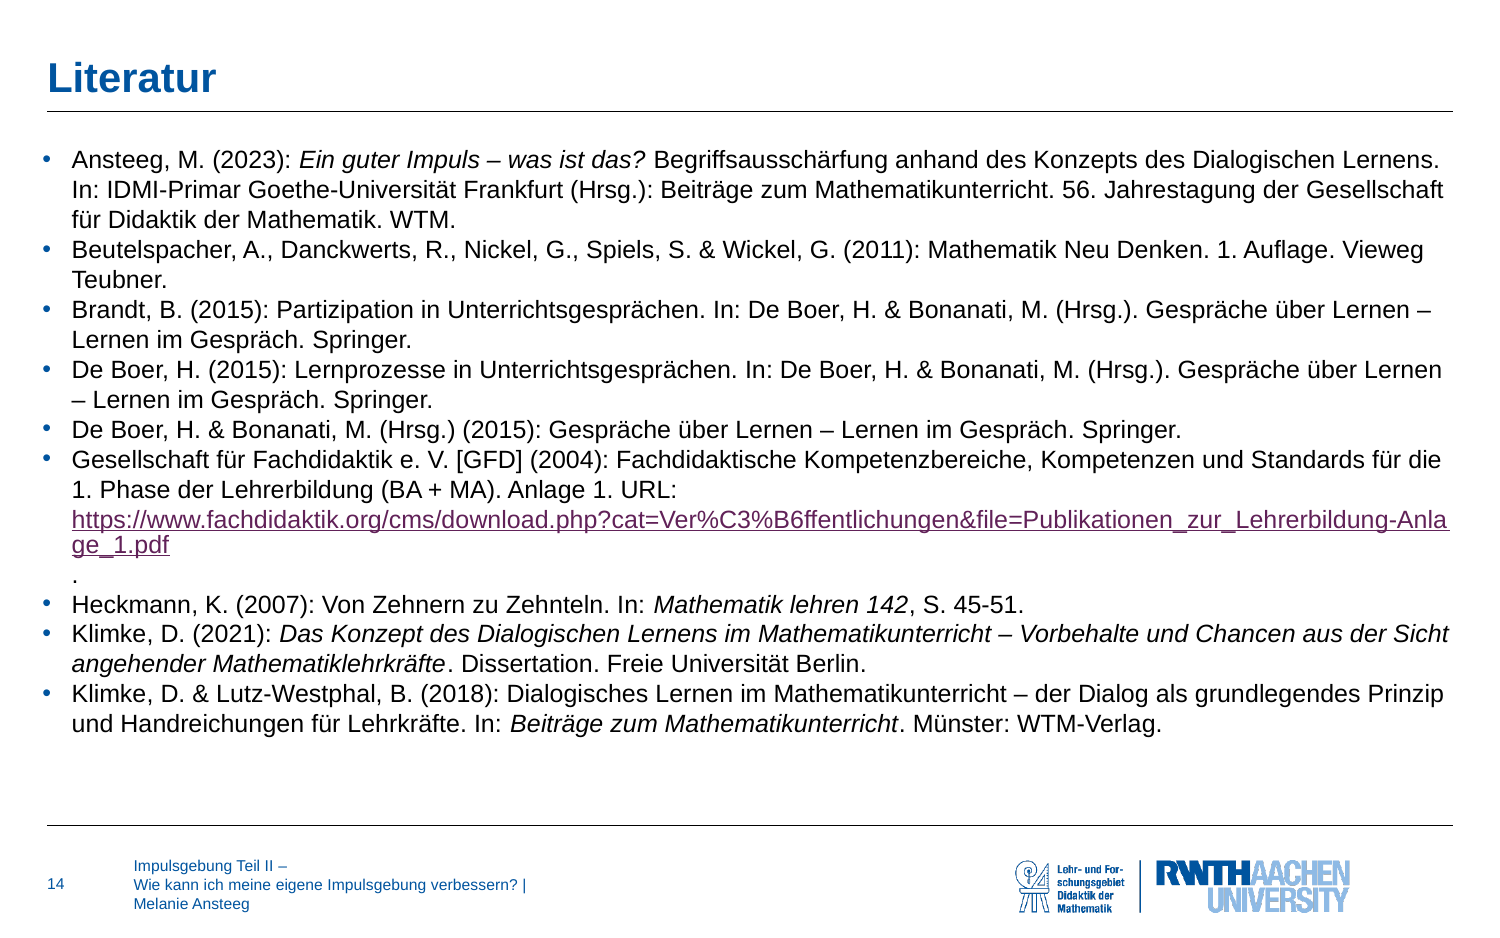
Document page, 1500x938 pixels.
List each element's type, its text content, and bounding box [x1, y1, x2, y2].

list Ansteeg, M. (2023): Ein guter Impuls – was ist das? Begriffsausschärfung anhand des Konzepts des Dialogischen Lernens. In: IDMI-Primar Goethe-Universität Frankfurt (Hrsg.): Beiträge zum Mathematikunterricht. 56. Jahrestagung der Gesellschaft für Didaktik der Mathematik. WTM. Beutelspacher, A., Danckwerts, R., Nickel, G., Spiels, S. & Wickel, G. (2011): Mathematik Neu Denken. 1. Auflage. Vieweg Teubner. Brandt, B. (2015): Partizipation in Unterrichtsgesprächen. In: De Boer, H. & Bonanati, M. (Hrsg.). Gespräche über Lernen – Lernen im Gespräch. Springer. De Boer, H. (2015): Lernprozesse in Unterrichtsgesprächen. In: De Boer, H. & Bonanati, M. (Hrsg.). Gespräche über Lernen – Lernen im Gespräch. Springer. De Boer, H. & Bonanati, M. (Hrsg.) (2015): Gespräche über Lernen – Lernen im Gespräch. Springer. Gesellschaft für Fachdidaktik e. V. [GFD] (2004): Fachdidaktische Kompetenzbereiche, Kompetenzen und Standards für die 1. Phase der Lehrerbildung (BA + MA). Anlage 1. URL: https://www.fachdidaktik.org/cms/download.php?cat=Ver%C3%B6ffentlichungen&file=Publikationen_zur_Lehrerbildung-Anlage_1.pdf. Heckmann, K. (2007): Von Zehnern zu Zehnteln. In: Mathematik lehren 142, S. 45-51. Klimke, D. (2021): Das Konzept des Dialogischen Lernens im Mathematikunterricht – Vorbehalte und Chancen aus der Sicht angehender Mathematiklehrkräfte. Dissertation. Freie Universität Berlin. Klimke, D. & Lutz-Westphal, B. (2018): Dialogisches Lernen im Mathematikunterricht – der Dialog als grundlegendes Prinzip und Handreichungen für Lehrkräfte. In: Beiträge zum Mathematikunterricht. Münster: WTM-Verlag. [42, 143, 1458, 829]
title Literatur [47, 27, 1453, 102]
picture [999, 834, 1365, 938]
